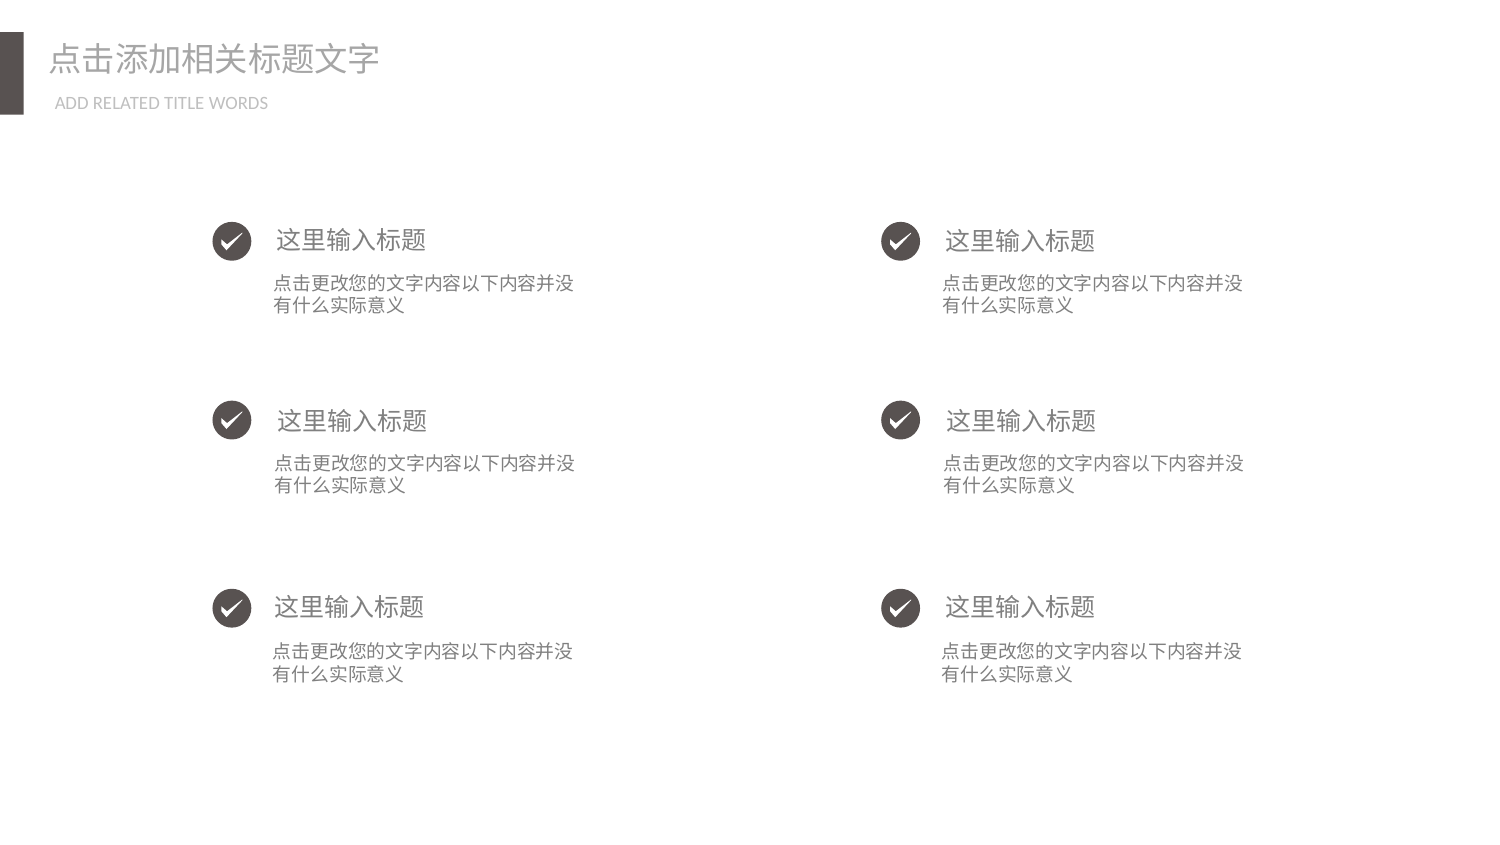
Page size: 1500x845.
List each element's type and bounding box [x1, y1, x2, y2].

text_box [212, 400, 252, 440]
text_box [212, 221, 252, 261]
text_box [212, 588, 252, 628]
text_box [880, 221, 921, 261]
text_box [880, 400, 921, 440]
text_box [930, 222, 1269, 333]
text_box [880, 588, 921, 628]
text_box [931, 396, 1270, 512]
text_box [259, 591, 600, 701]
text_box [930, 591, 1268, 701]
text_box [261, 222, 601, 333]
text_box [262, 398, 602, 512]
